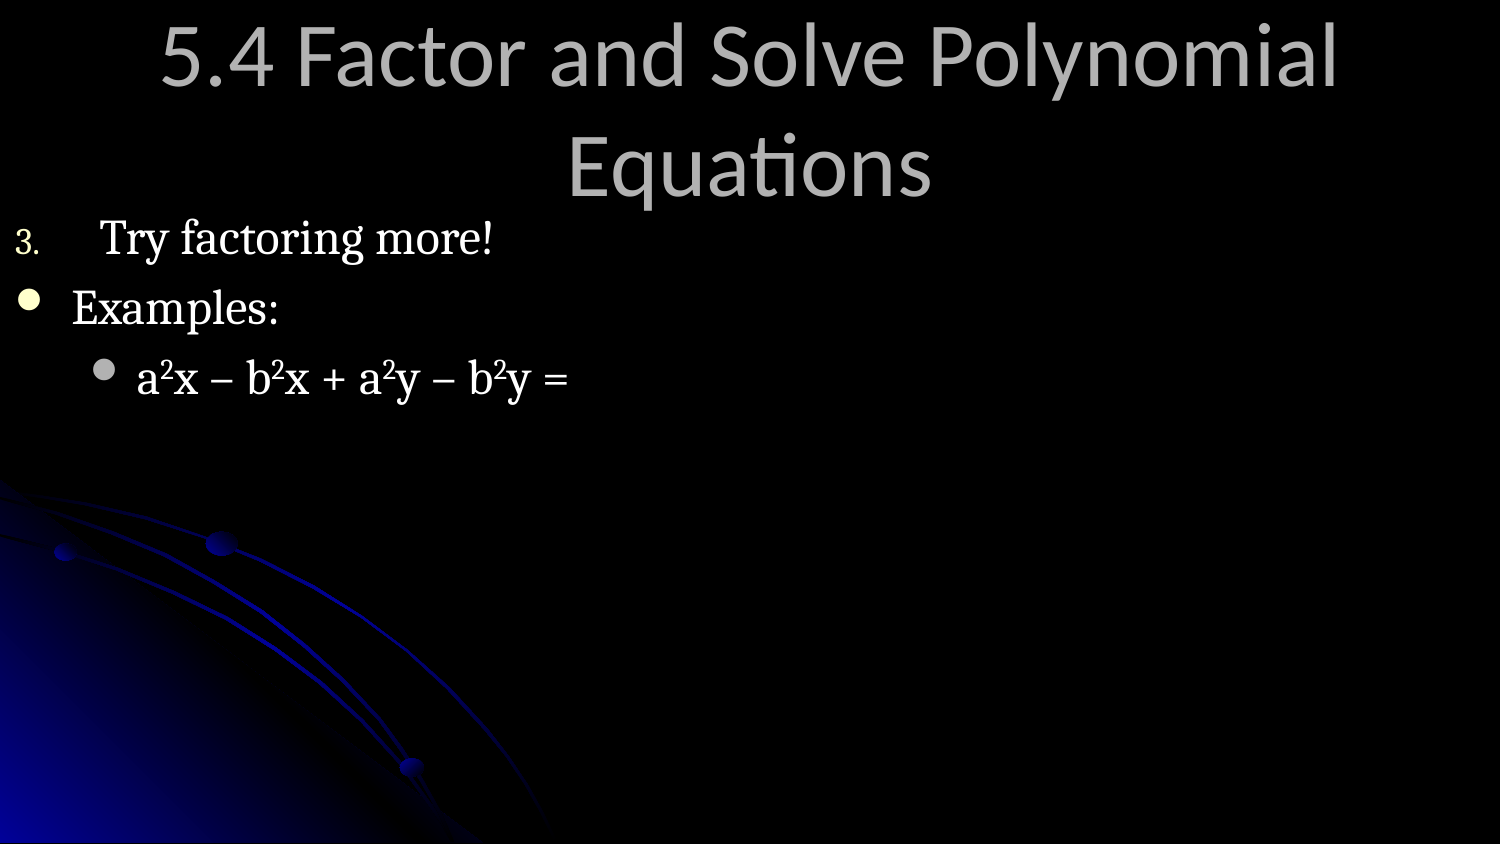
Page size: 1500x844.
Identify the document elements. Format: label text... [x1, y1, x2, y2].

title 5.4 Factor and Solve Polynomial Equations [0, 33, 1500, 175]
list Try factoring more! Examples: a2x – b2x + a2y – b2y = [0, 196, 1500, 755]
